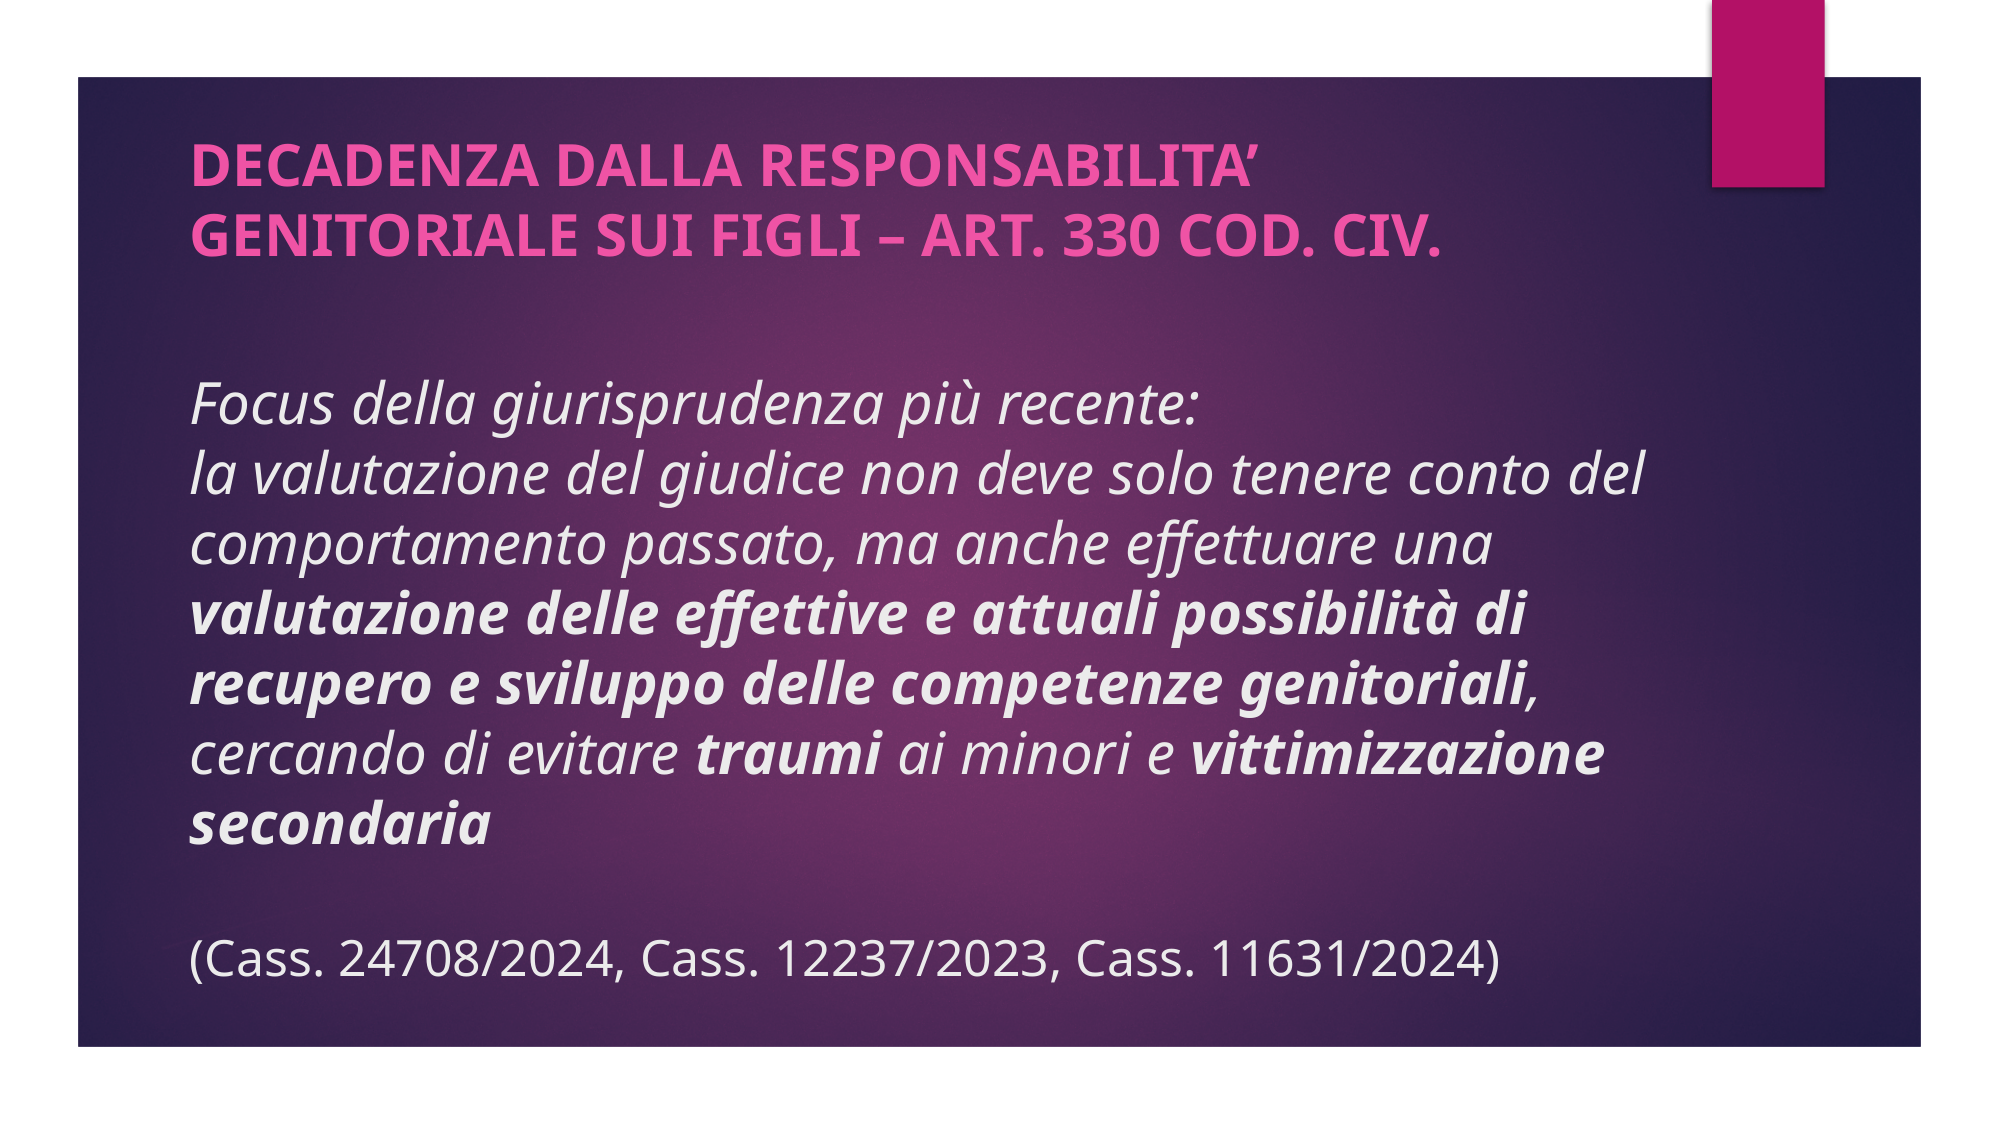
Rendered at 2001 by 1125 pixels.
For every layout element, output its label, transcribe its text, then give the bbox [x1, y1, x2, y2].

subtitle decadenza dalla responsabilita’ genitoriale sui figli – art. 330 cod. civ. [174, 120, 1630, 294]
title Focus della giurisprudenza più recente: la valutazione del giudice non deve solo tenere conto del comportamento passato, ma anche effettuare una valutazione delle effettive e attuali possibilità di recupero e sviluppo delle competenze genitoriali, cercando di evitare traumi ai minori e vittimizzazione secondaria (Cass. 24708/2024, Cass. 12237/2023, Cass. 11631/2024) [174, 306, 1786, 994]
